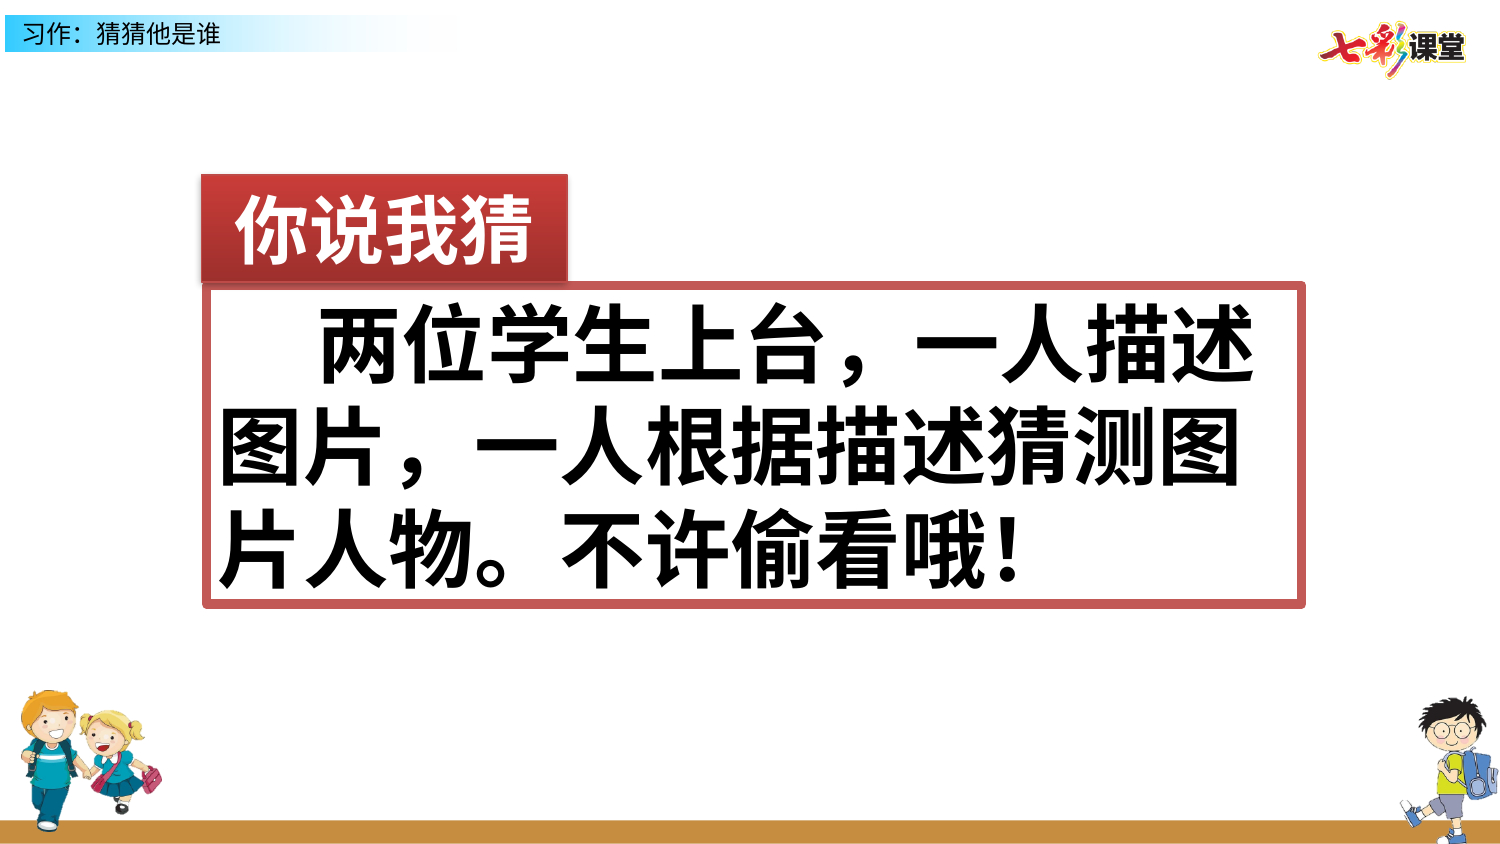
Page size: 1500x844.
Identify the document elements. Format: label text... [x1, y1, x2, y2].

picture [21, 690, 162, 832]
picture [1316, 20, 1468, 80]
text_box 两位学生上台，一人描述图片，一人根据描述猜测图片人物。不许偷看哦！ [205, 283, 1304, 606]
picture [1358, 684, 1500, 844]
text_box 你说我猜 [201, 174, 568, 283]
